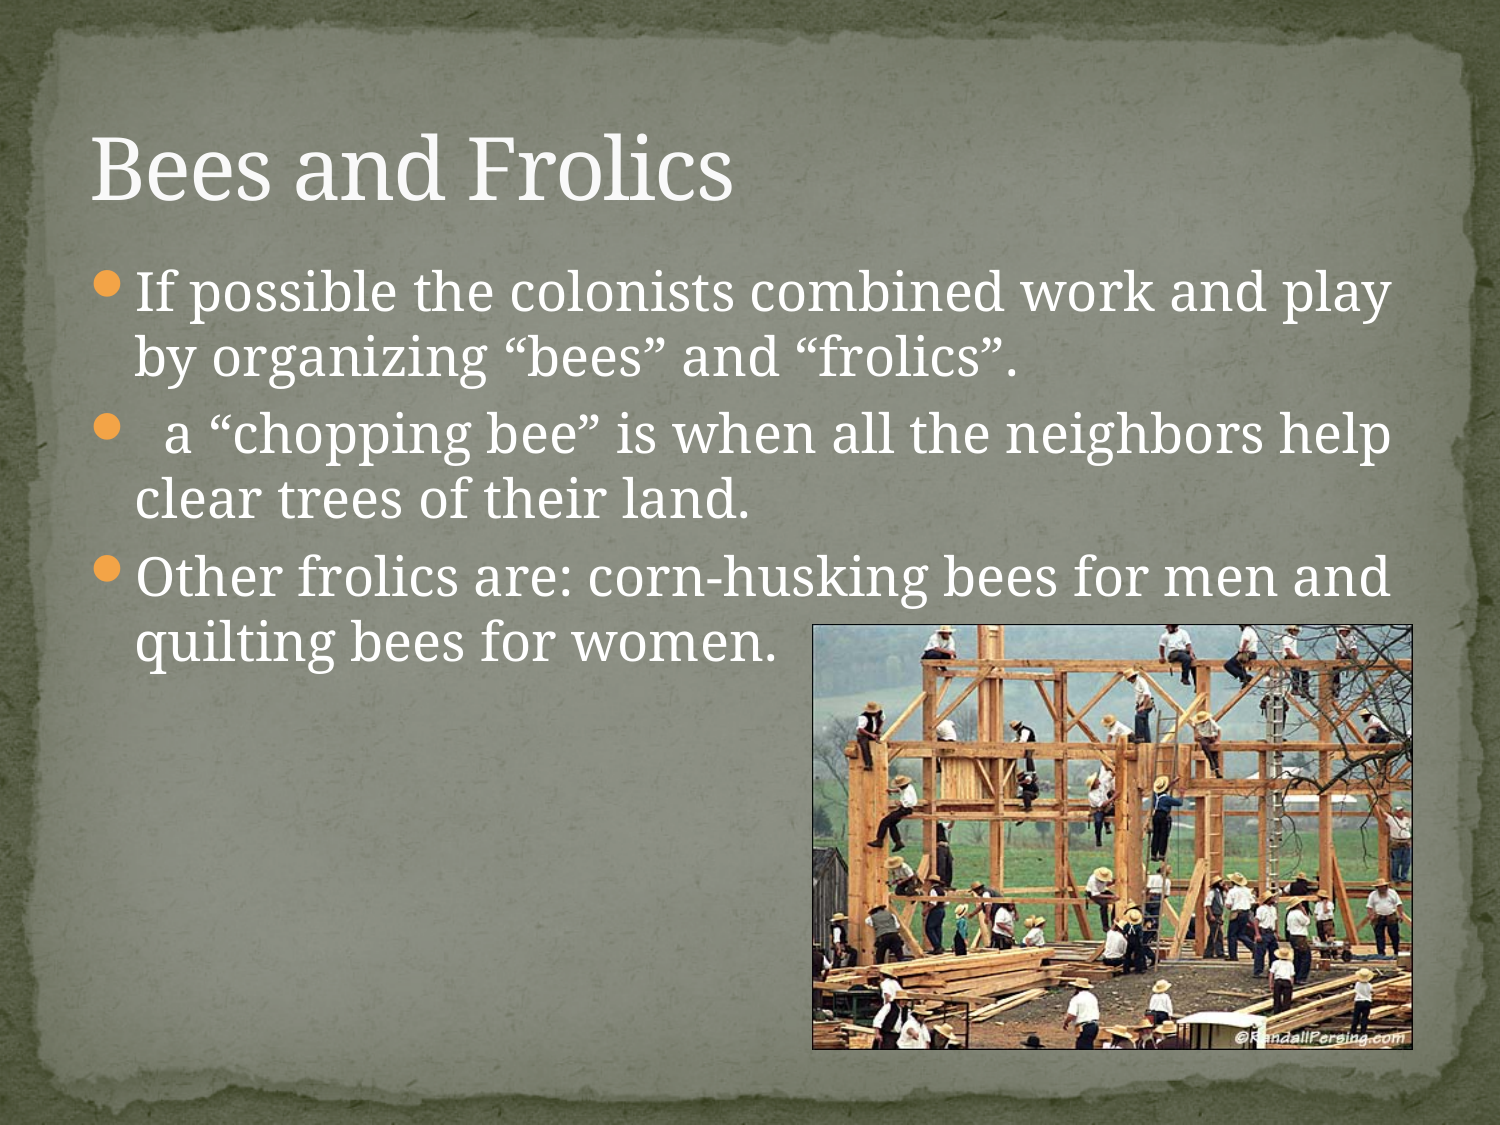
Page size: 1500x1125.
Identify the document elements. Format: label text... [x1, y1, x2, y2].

list If possible the colonists combined work and play by organizing “bees” and “frolics”. a “chopping bee” is when all the neighbors help clear trees of their land. Other frolics are: corn-husking bees for men and quilting bees for women. [75, 249, 1425, 1000]
title Bees and Frolics [74, 24, 1425, 225]
picture [812, 626, 1413, 1050]
